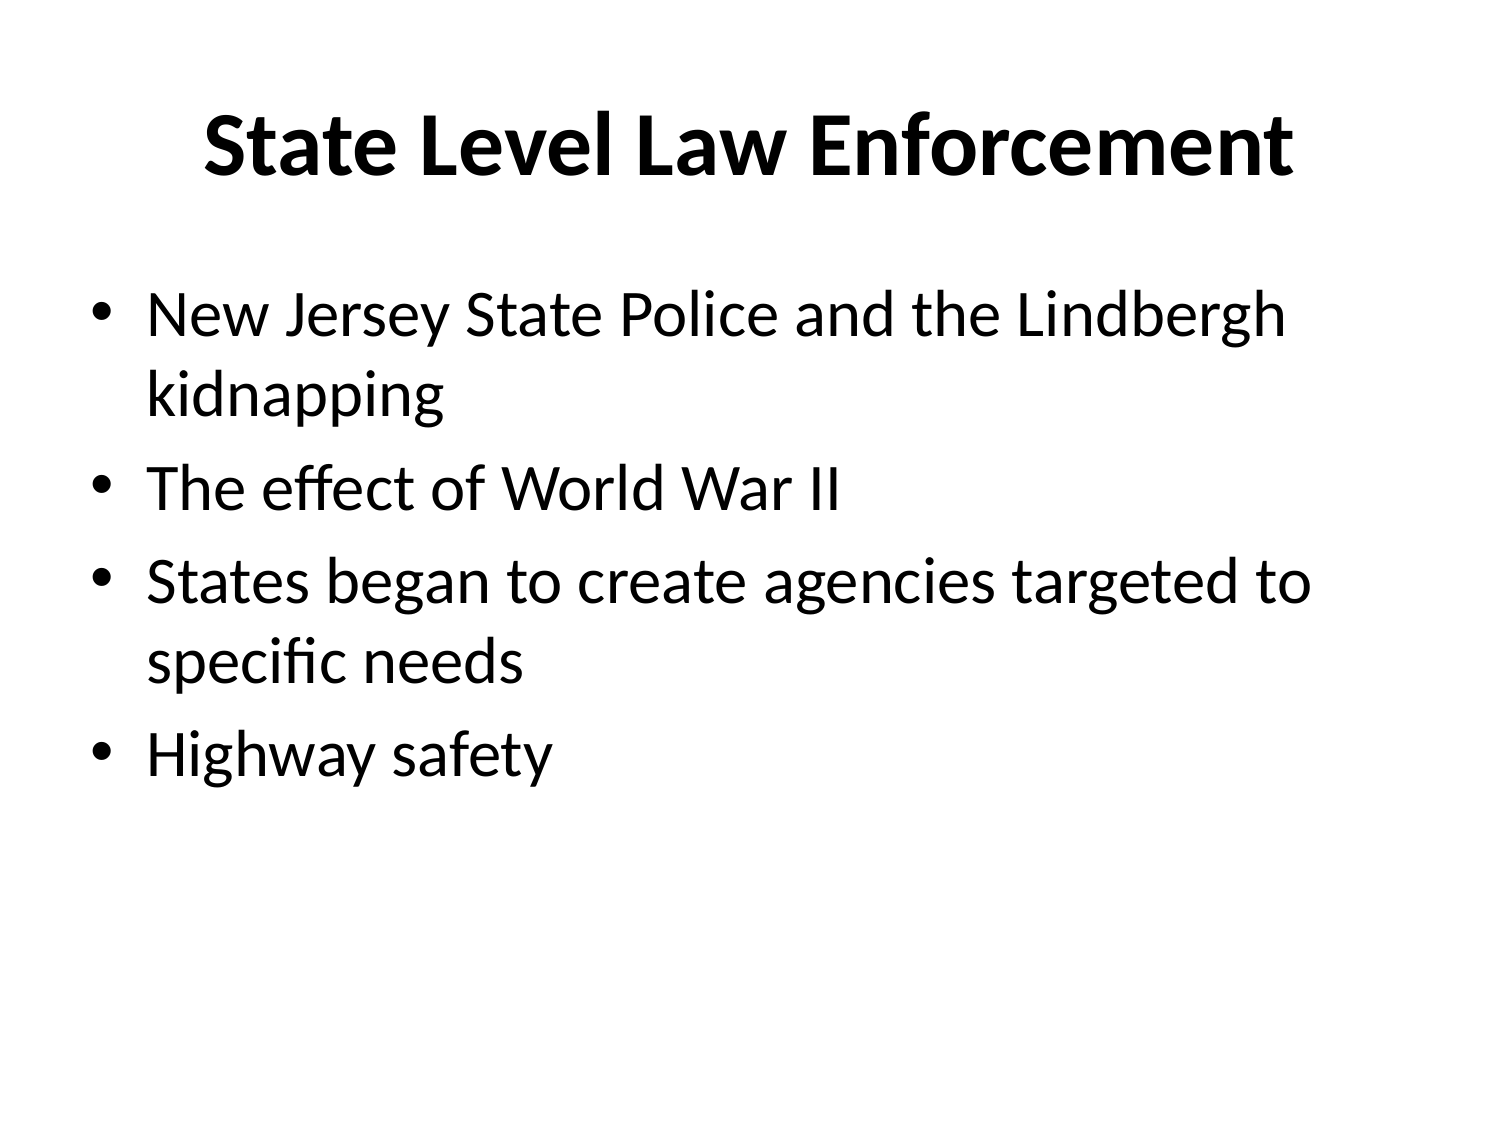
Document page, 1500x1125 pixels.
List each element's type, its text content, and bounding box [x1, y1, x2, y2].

title State Level Law Enforcement [75, 45, 1425, 233]
list New Jersey State Police and the Lindbergh kidnapping The effect of World War II States began to create agencies targeted to specific needs Highway safety [75, 262, 1425, 1005]
